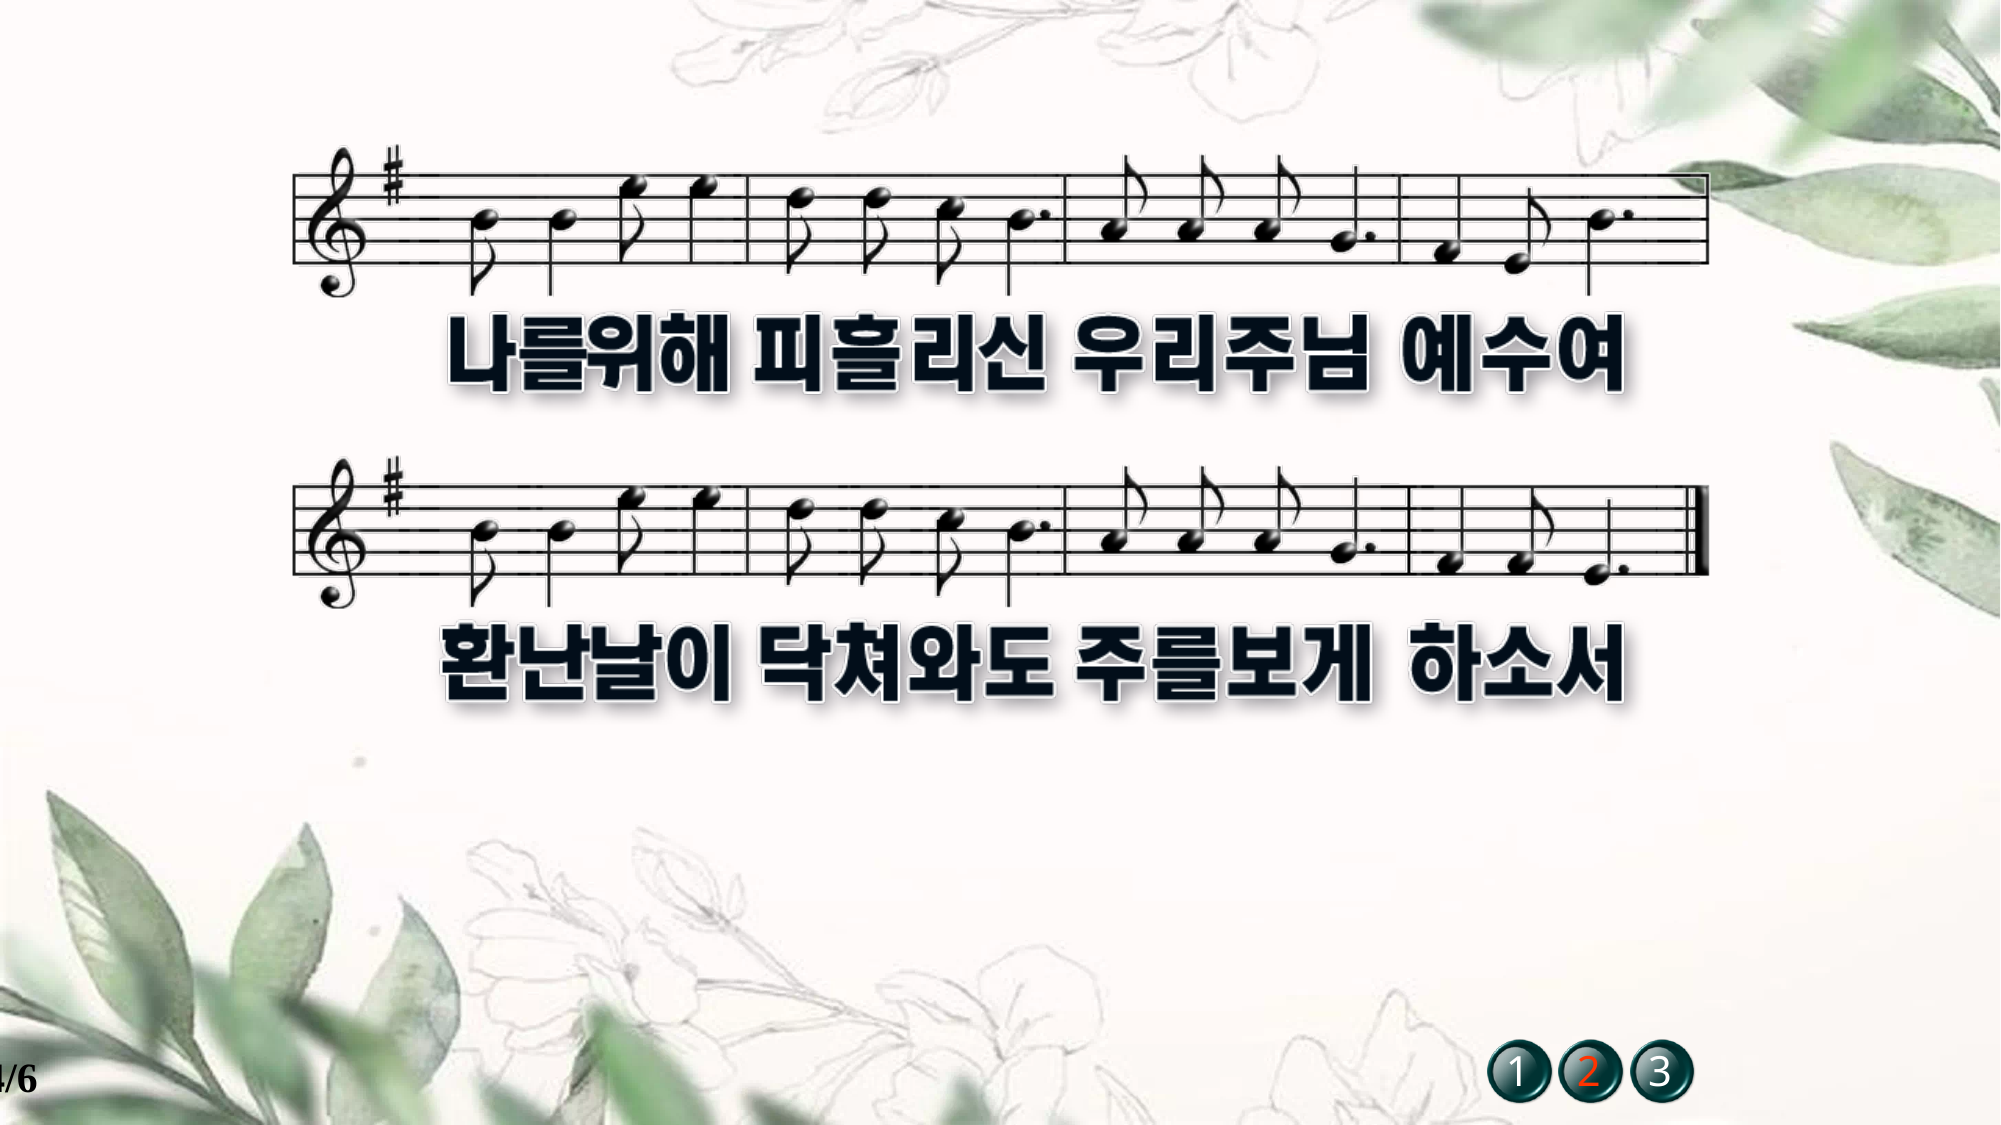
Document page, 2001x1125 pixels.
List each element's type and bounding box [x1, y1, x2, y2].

text_box [1555, 1035, 1626, 1106]
text_box [1484, 1035, 1555, 1106]
picture [0, 0, 2001, 1125]
text_box [1627, 1035, 1697, 1106]
